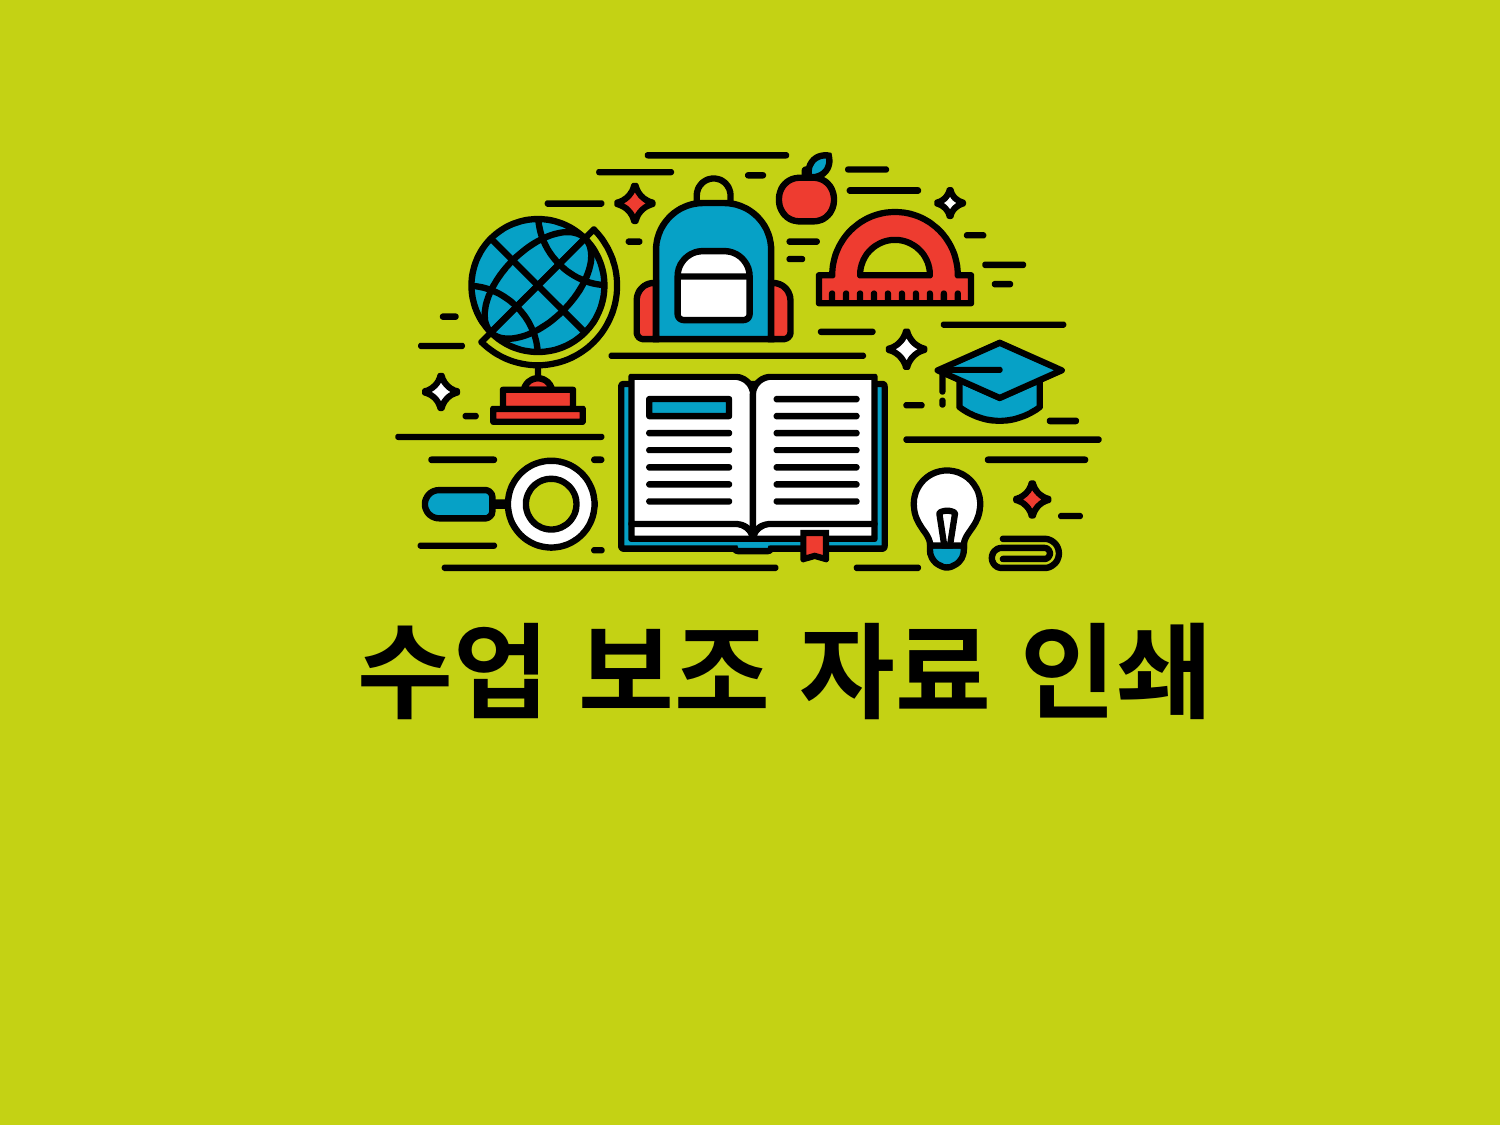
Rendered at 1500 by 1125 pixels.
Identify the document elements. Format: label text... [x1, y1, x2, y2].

list 수업 보조 자료 인쇄 [328, 562, 1243, 776]
